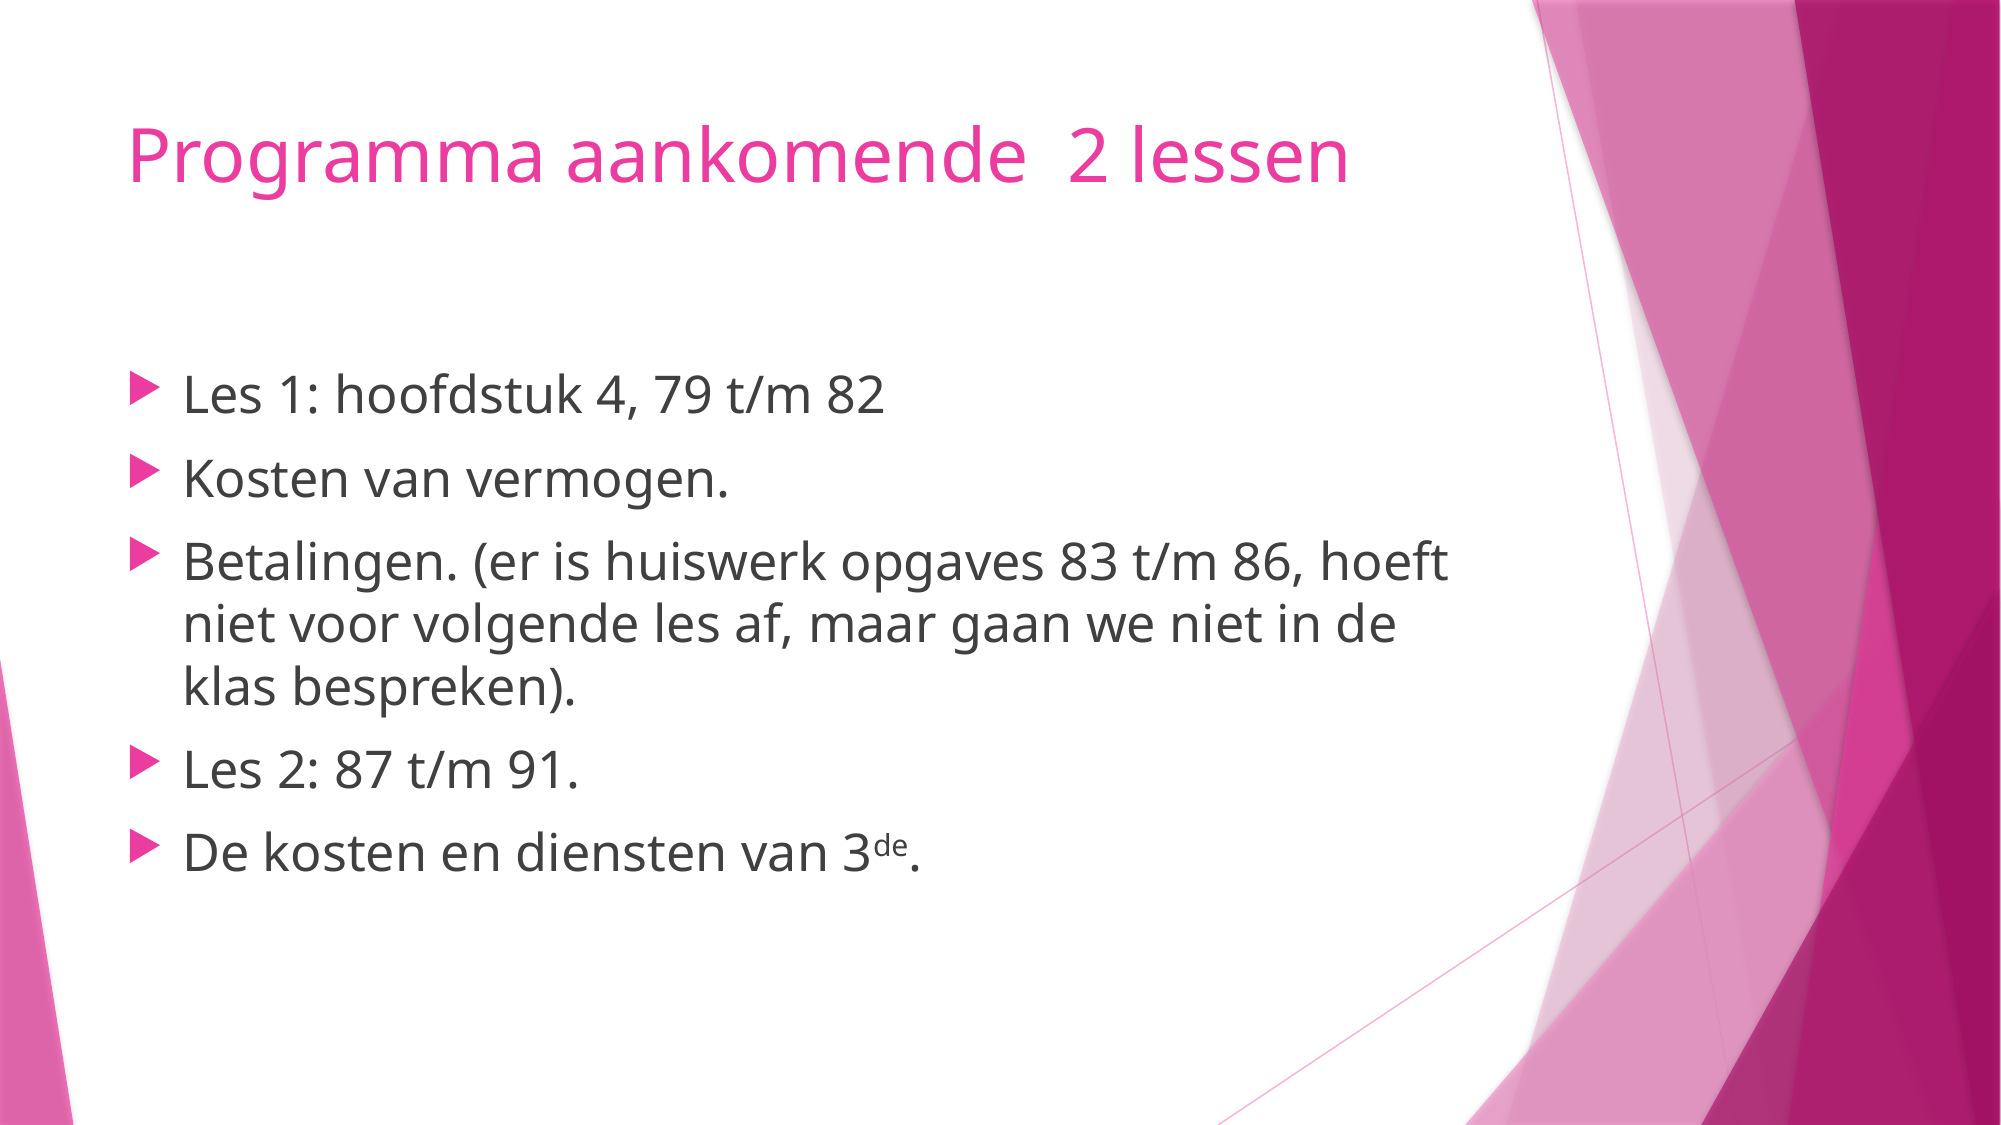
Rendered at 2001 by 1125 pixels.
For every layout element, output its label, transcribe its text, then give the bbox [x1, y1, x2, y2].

list Les 1: hoofdstuk 4, 79 t/m 82 Kosten van vermogen. Betalingen. (er is huiswerk opgaves 83 t/m 86, hoeft niet voor volgende les af, maar gaan we niet in de klas bespreken). Les 2: 87 t/m 91. De kosten en diensten van 3de. [111, 354, 1522, 992]
title Programma aankomende 2 lessen [111, 99, 1522, 317]
